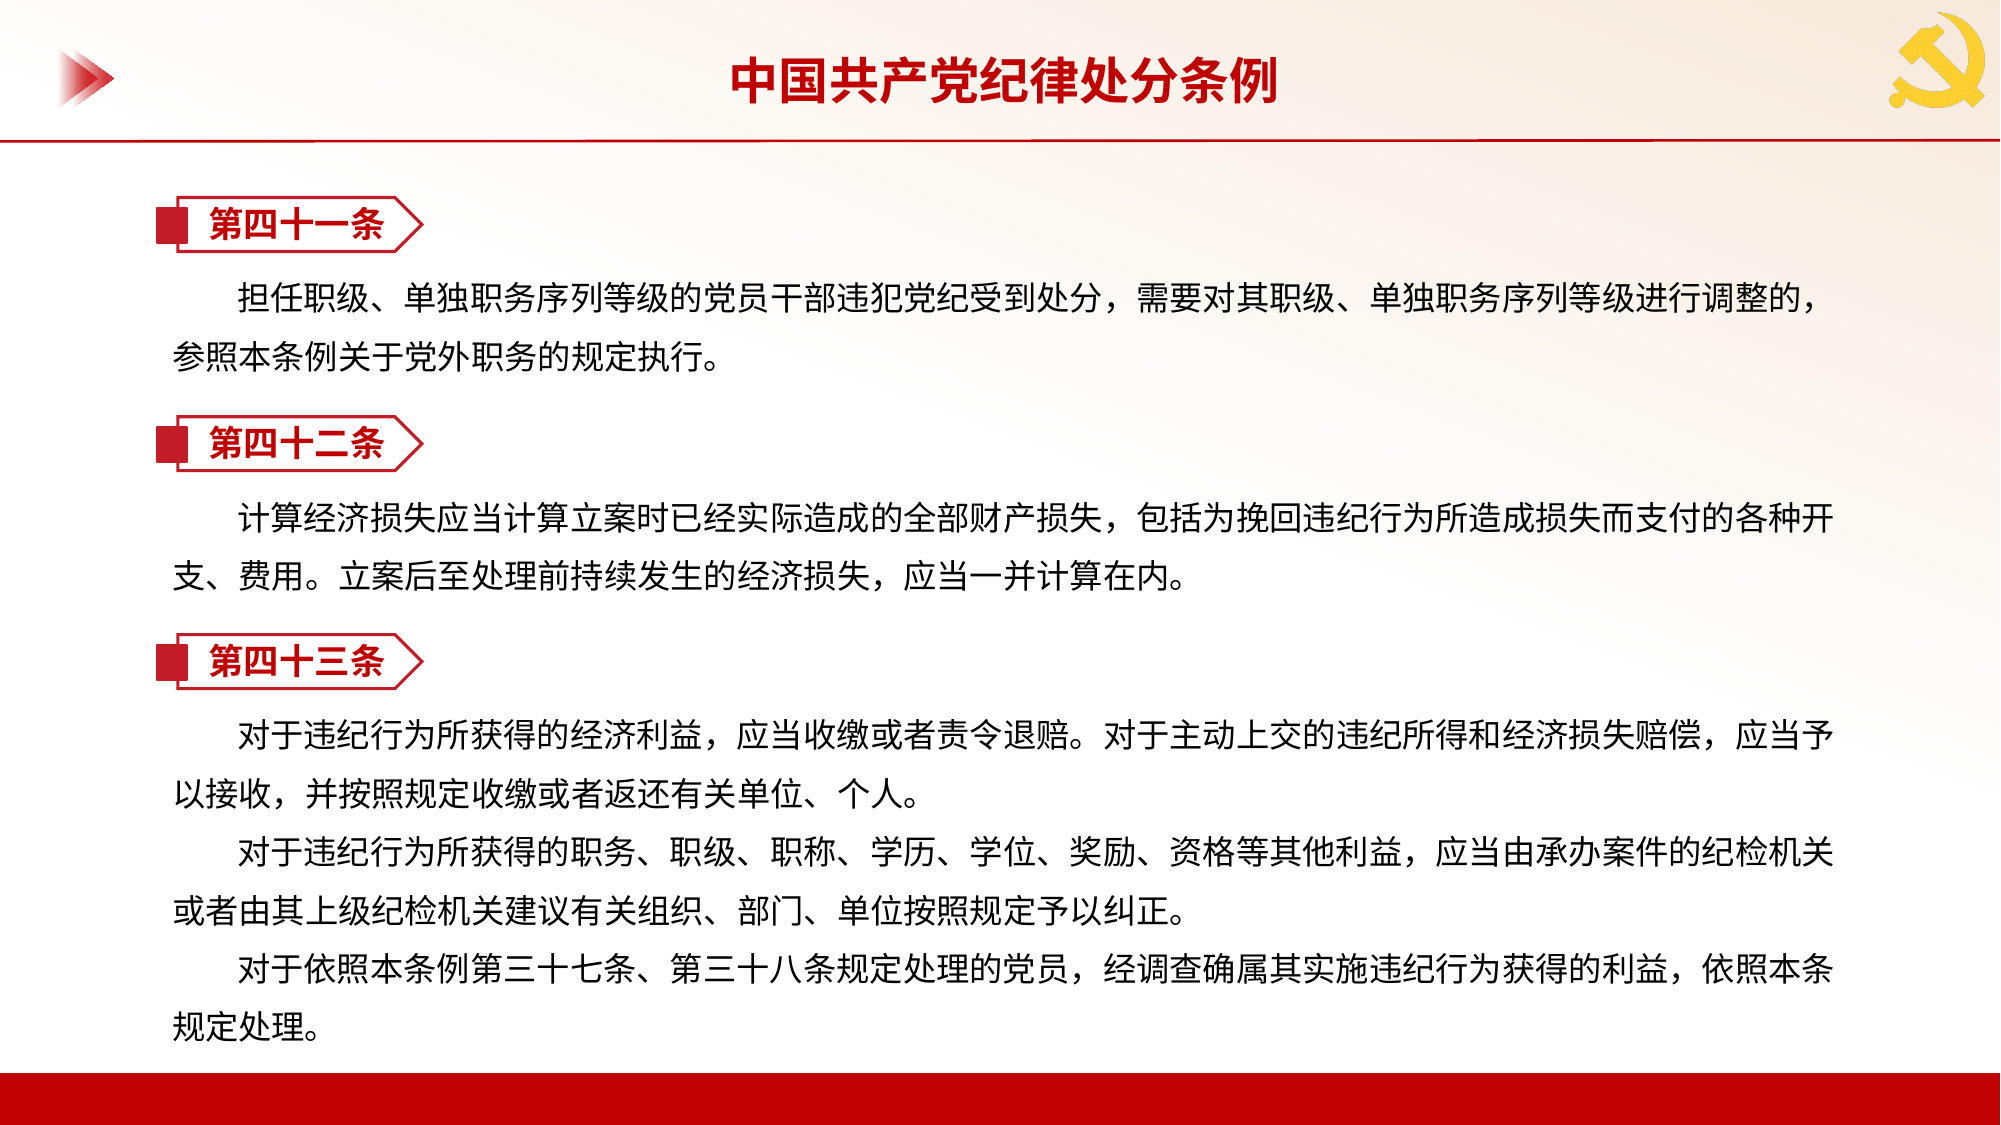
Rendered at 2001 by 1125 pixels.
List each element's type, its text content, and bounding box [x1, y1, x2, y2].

picture [1889, 12, 1985, 108]
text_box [156, 413, 422, 472]
text_box [0, 1072, 2000, 1125]
text_box 对于违纪行为所获得的经济利益，应当收缴或者责令退赔。对于主动上交的违纪所得和经济损失赔偿，应当予以接收，并按照规定收缴或者返还有关单位、个人。 对于违纪行为所获得的职务、职级、职称、学历、学位、奖励、资格等其他利益，应当由承办案件的纪检机关或者由其上级纪检机关建议有关组织、部门、单位按照规定予以纠正。 对于依照本条例第三十七条、第三十八条规定处理的党员，经调查确属其实施违纪行为获得的利益，依照本条规定处理。 [157, 688, 1850, 771]
text_box 计算经济损失应当计算立案时已经实际造成的全部财产损失，包括为挽回违纪行为所造成损失而支付的各种开支、费用。立案后至处理前持续发生的经济损失，应当一并计算在内。 [157, 470, 1850, 553]
text_box 担任职级、单独职务序列等级的党员干部违犯党纪受到处分，需要对其职级、单独职务序列等级进行调整的，参照本条例关于党外职务的规定执行。 [157, 251, 1850, 334]
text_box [156, 631, 422, 690]
text_box 中国共产党纪律处分条例 [303, 29, 1705, 117]
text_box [156, 194, 422, 253]
